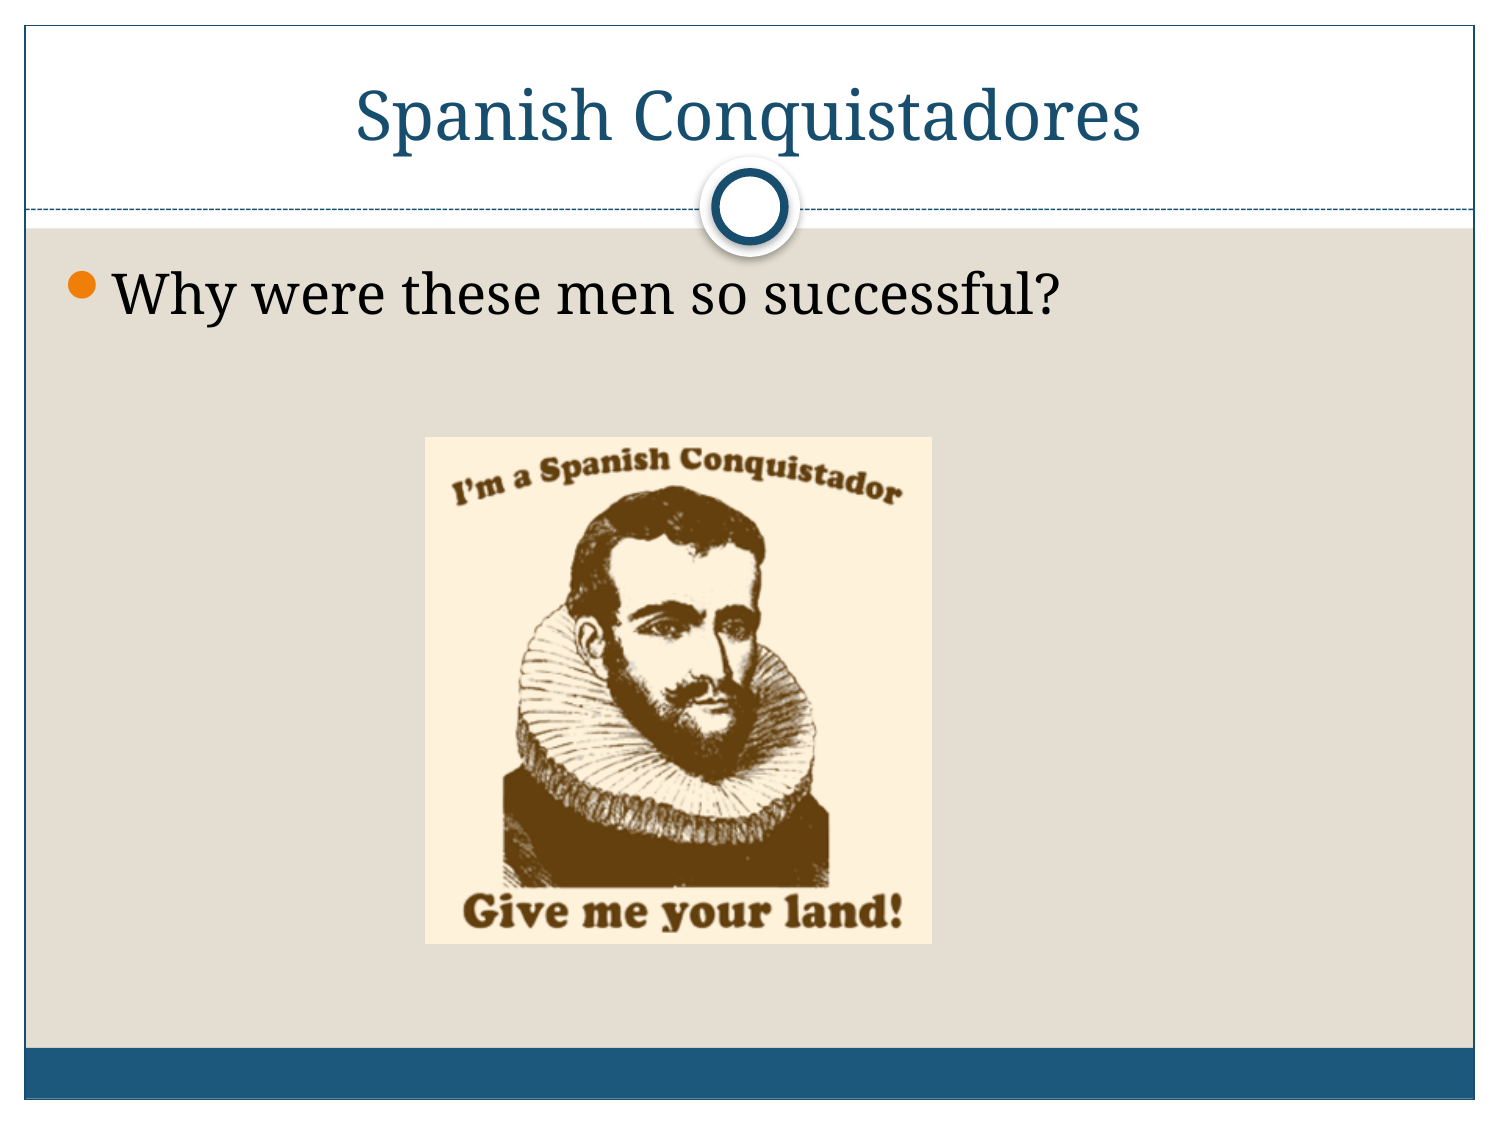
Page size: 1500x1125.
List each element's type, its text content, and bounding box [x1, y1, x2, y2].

list Why were these men so successful? [49, 250, 1445, 1001]
picture [424, 437, 932, 944]
title Spanish Conquistadores [49, 37, 1450, 162]
